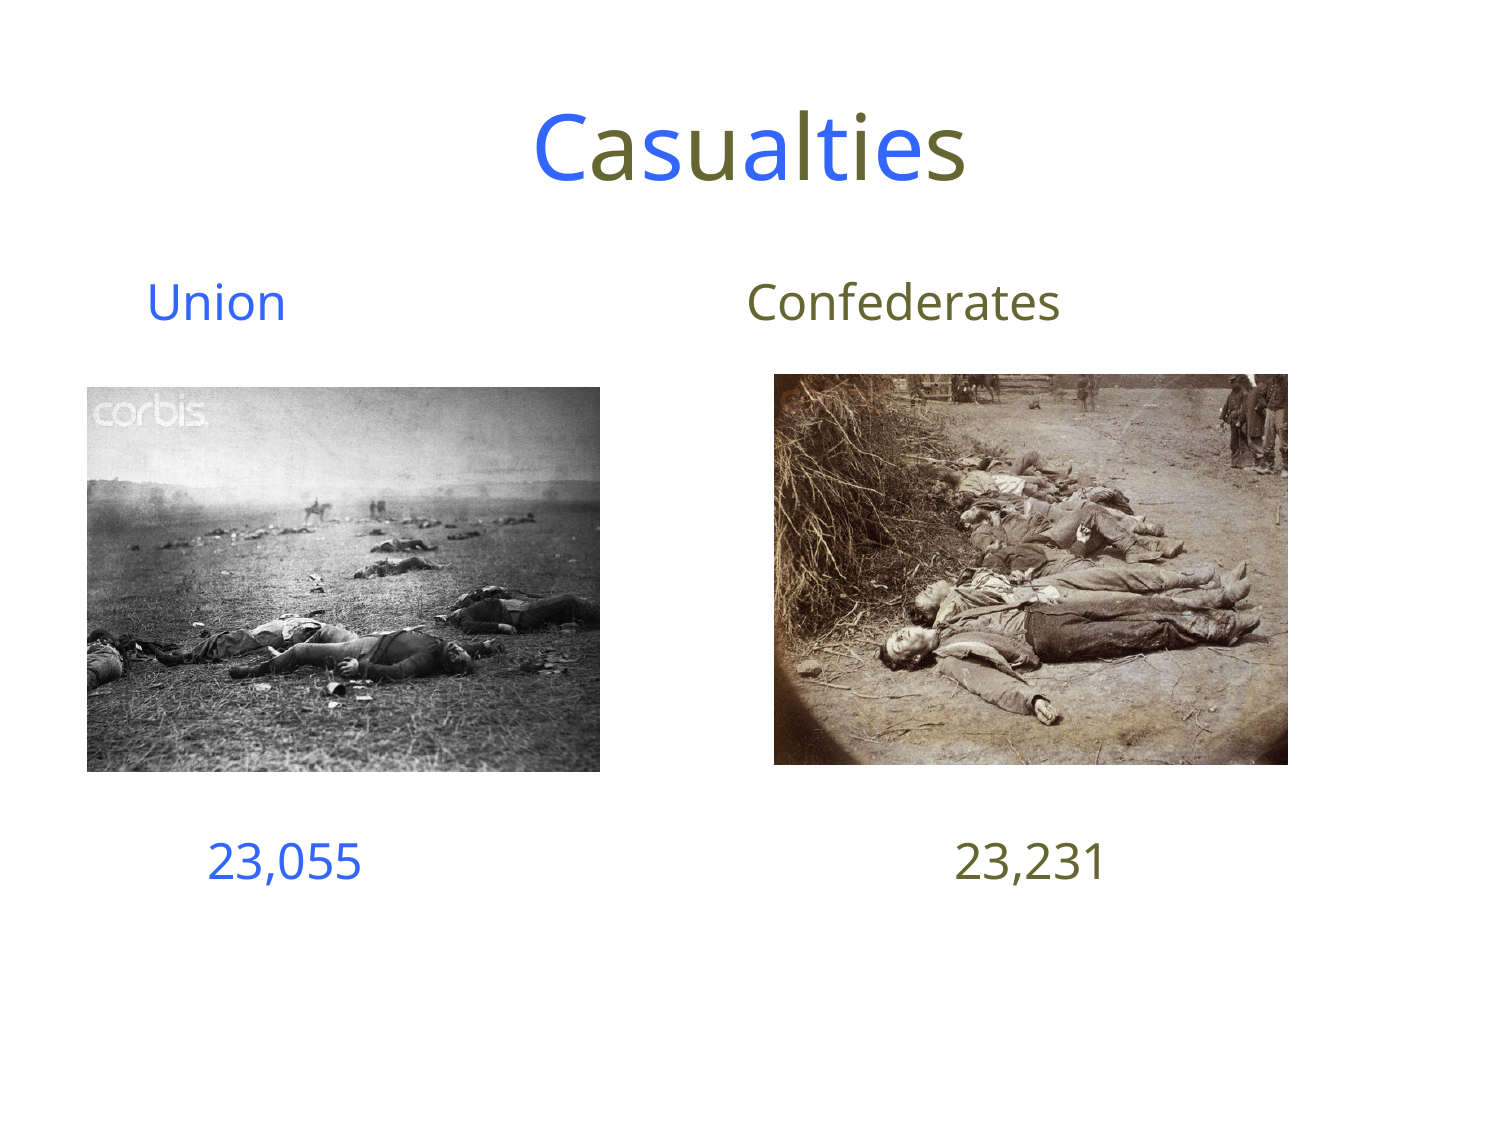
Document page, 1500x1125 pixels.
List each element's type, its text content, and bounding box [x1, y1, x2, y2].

title Casualties [74, 49, 1426, 238]
picture [774, 374, 1288, 766]
list Union Confederates 23,055 23,231 [74, 262, 1426, 1006]
picture [87, 387, 601, 773]
